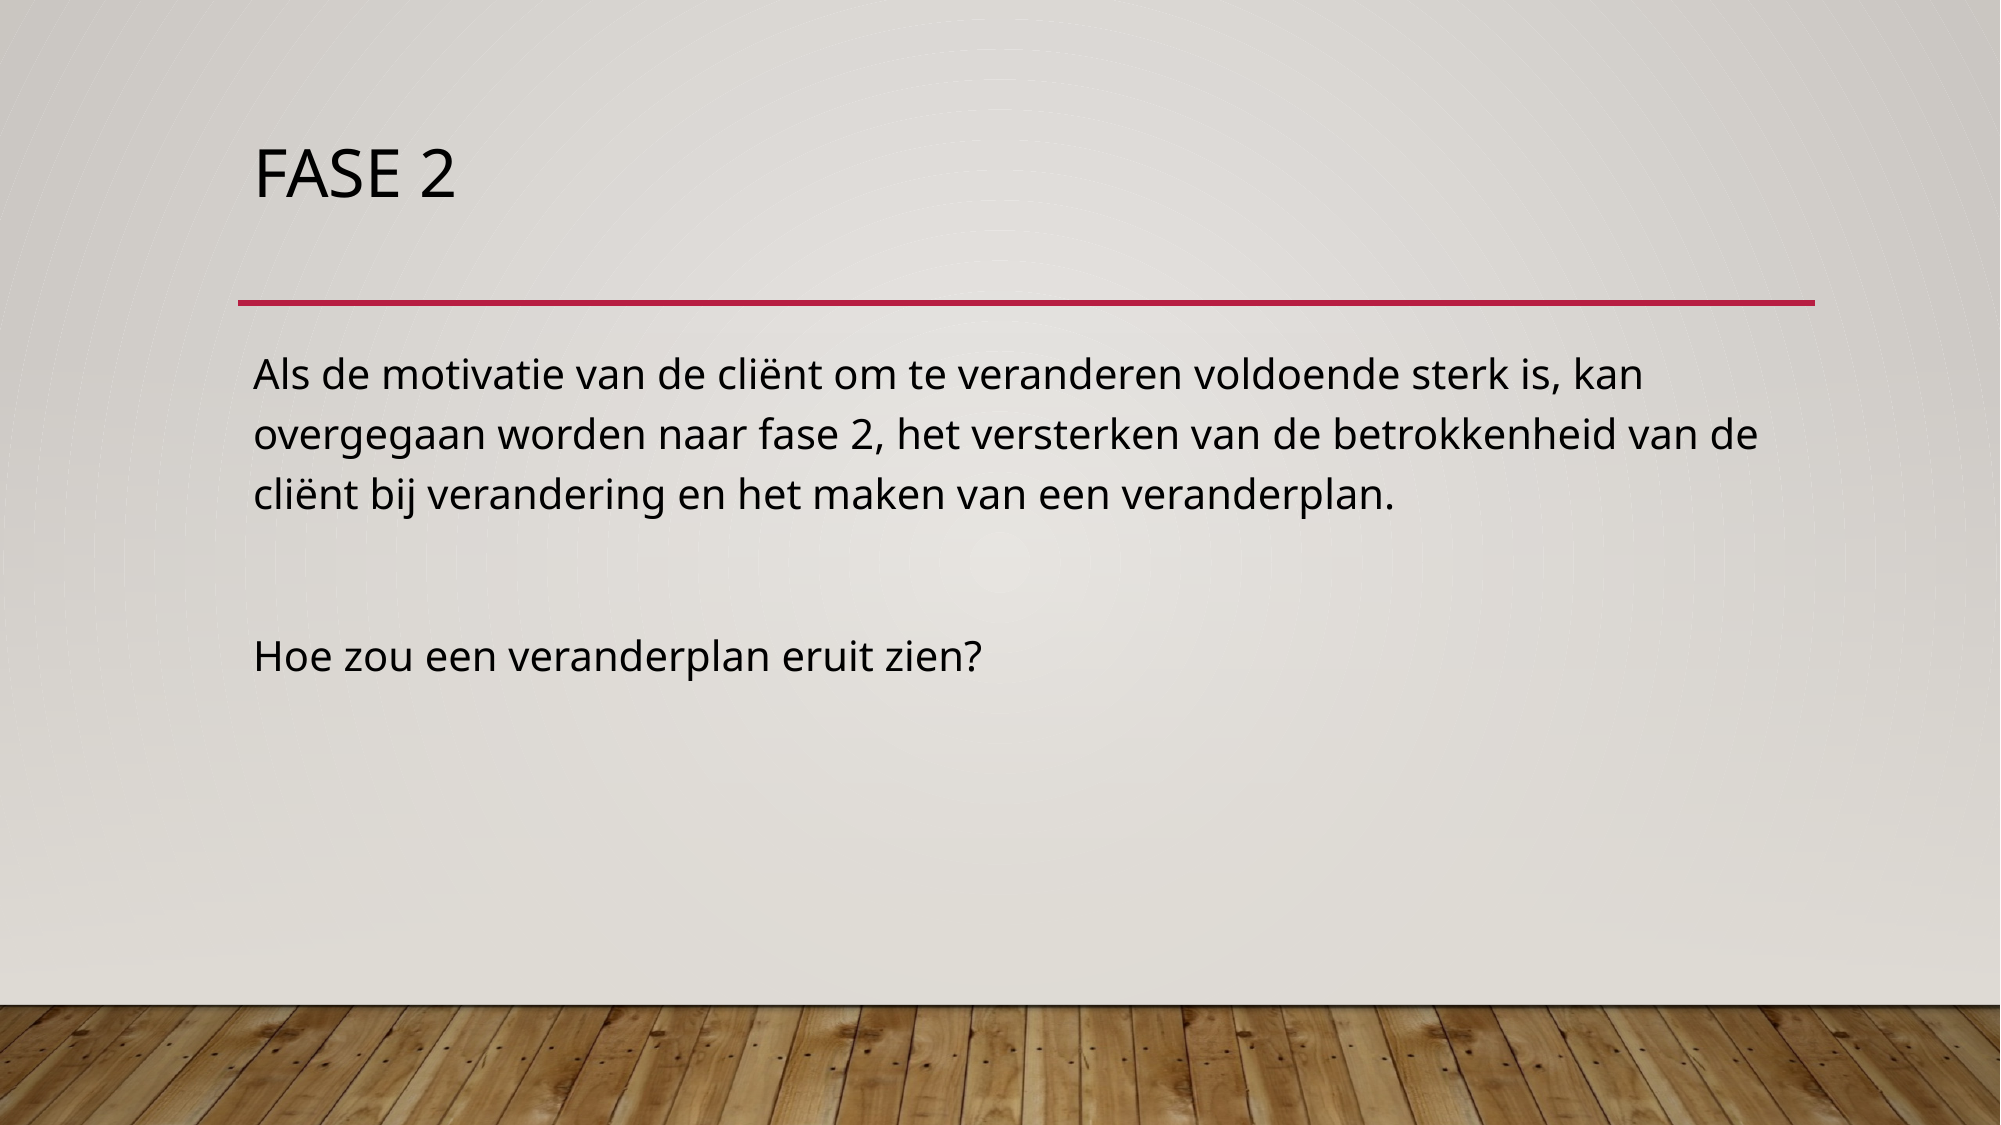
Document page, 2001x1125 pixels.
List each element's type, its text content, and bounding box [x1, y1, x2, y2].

title Fase 2 [238, 131, 1814, 305]
picture [0, 1005, 2000, 1125]
list Als de motivatie van de cliënt om te veranderen voldoende sterk is, kan overgegaan worden naar fase 2, het versterken van de betrokkenheid van de cliënt bij verandering en het maken van een veranderplan. Hoe zou een veranderplan eruit zien? [238, 330, 1814, 897]
